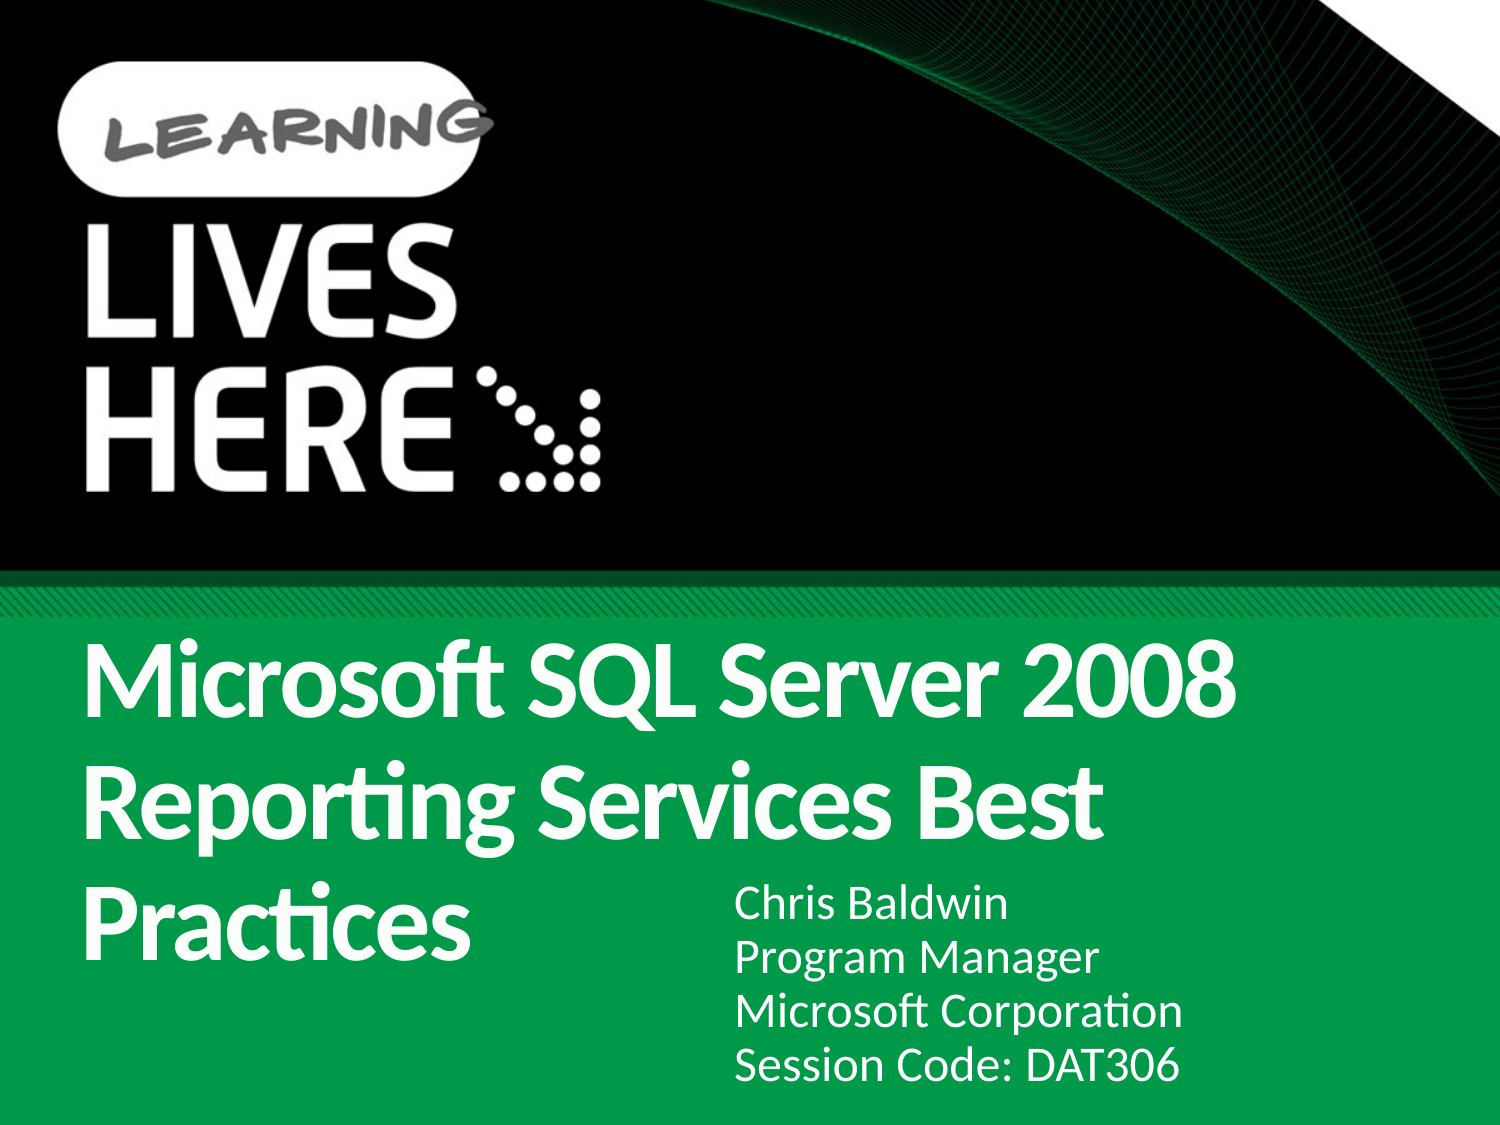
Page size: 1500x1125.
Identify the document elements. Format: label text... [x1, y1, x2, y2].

subtitle Chris Baldwin Program Manager Microsoft Corporation Session Code: DAT306 [734, 876, 1360, 952]
title Microsoft SQL Server 2008 Reporting Services Best Practices [80, 620, 1380, 840]
picture [0, 0, 1500, 1125]
